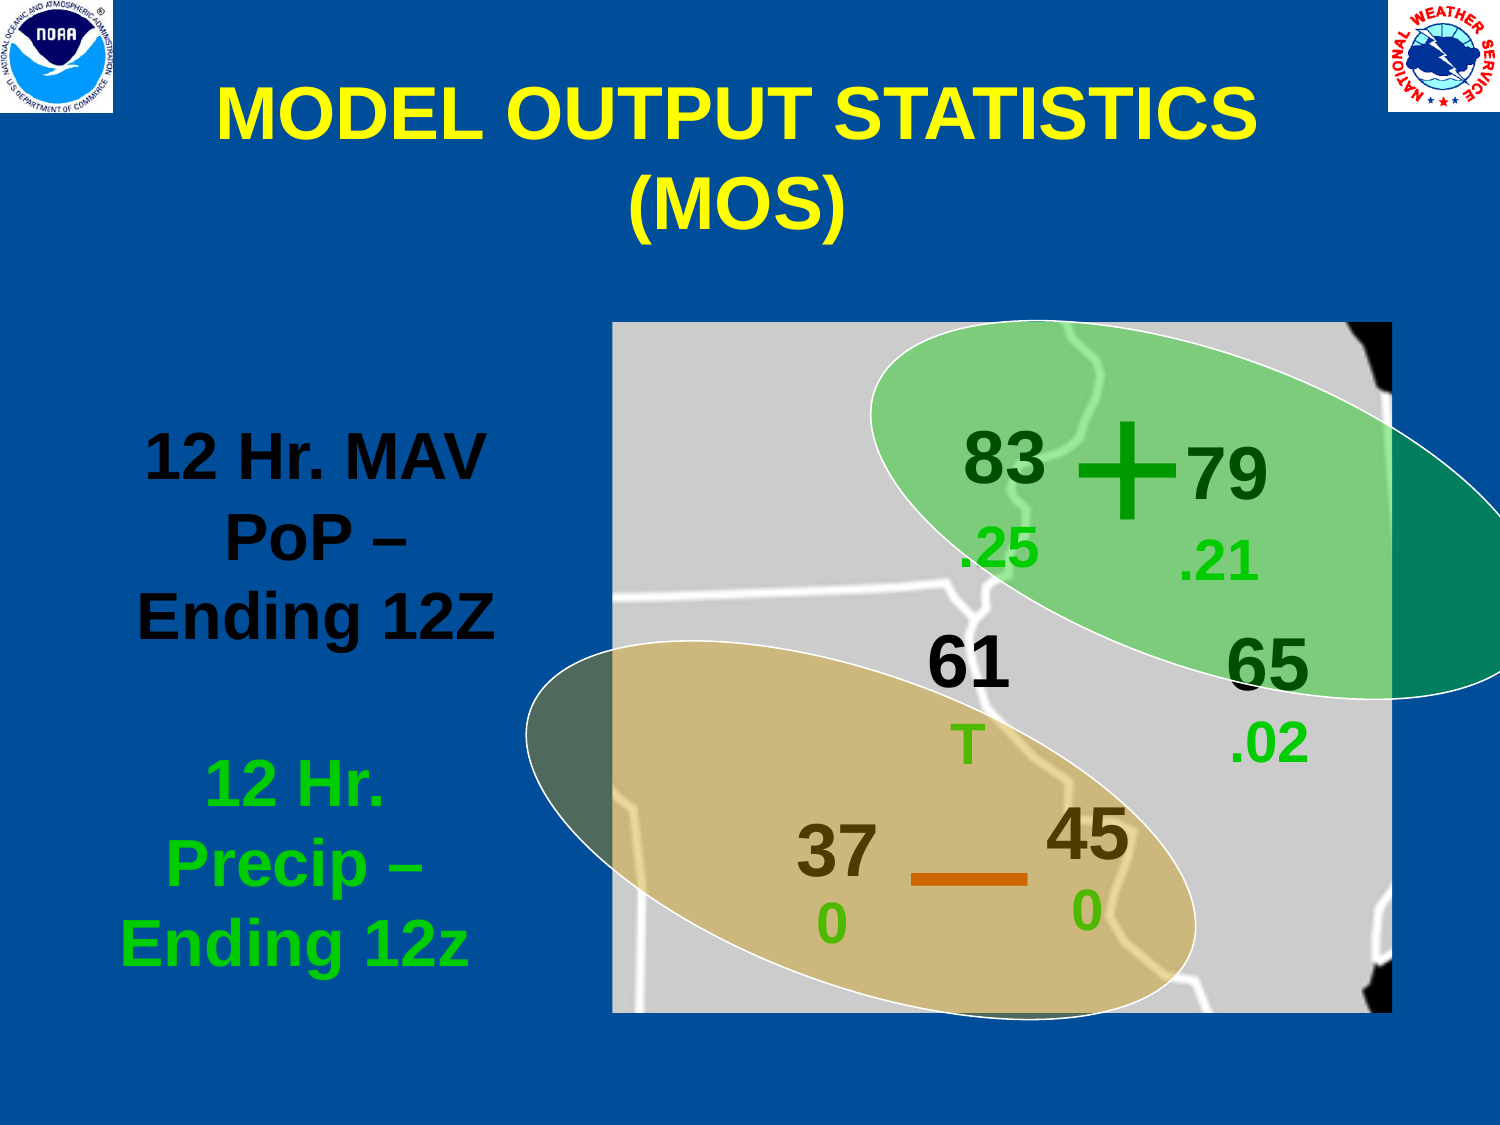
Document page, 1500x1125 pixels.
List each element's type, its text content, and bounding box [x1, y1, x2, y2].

picture [1388, 0, 1500, 112]
text_box 12 Hr. MAV PoP – Ending 12Z [89, 405, 544, 661]
picture [0, 0, 113, 113]
text_box 12 Hr. Precip –Ending 12z [99, 732, 491, 987]
text_box [526, 651, 606, 864]
text_box [1396, 429, 1500, 699]
picture [612, 321, 1393, 1013]
text_box MODEL OUTPUT STATISTICS (MOS) [143, 56, 1332, 252]
